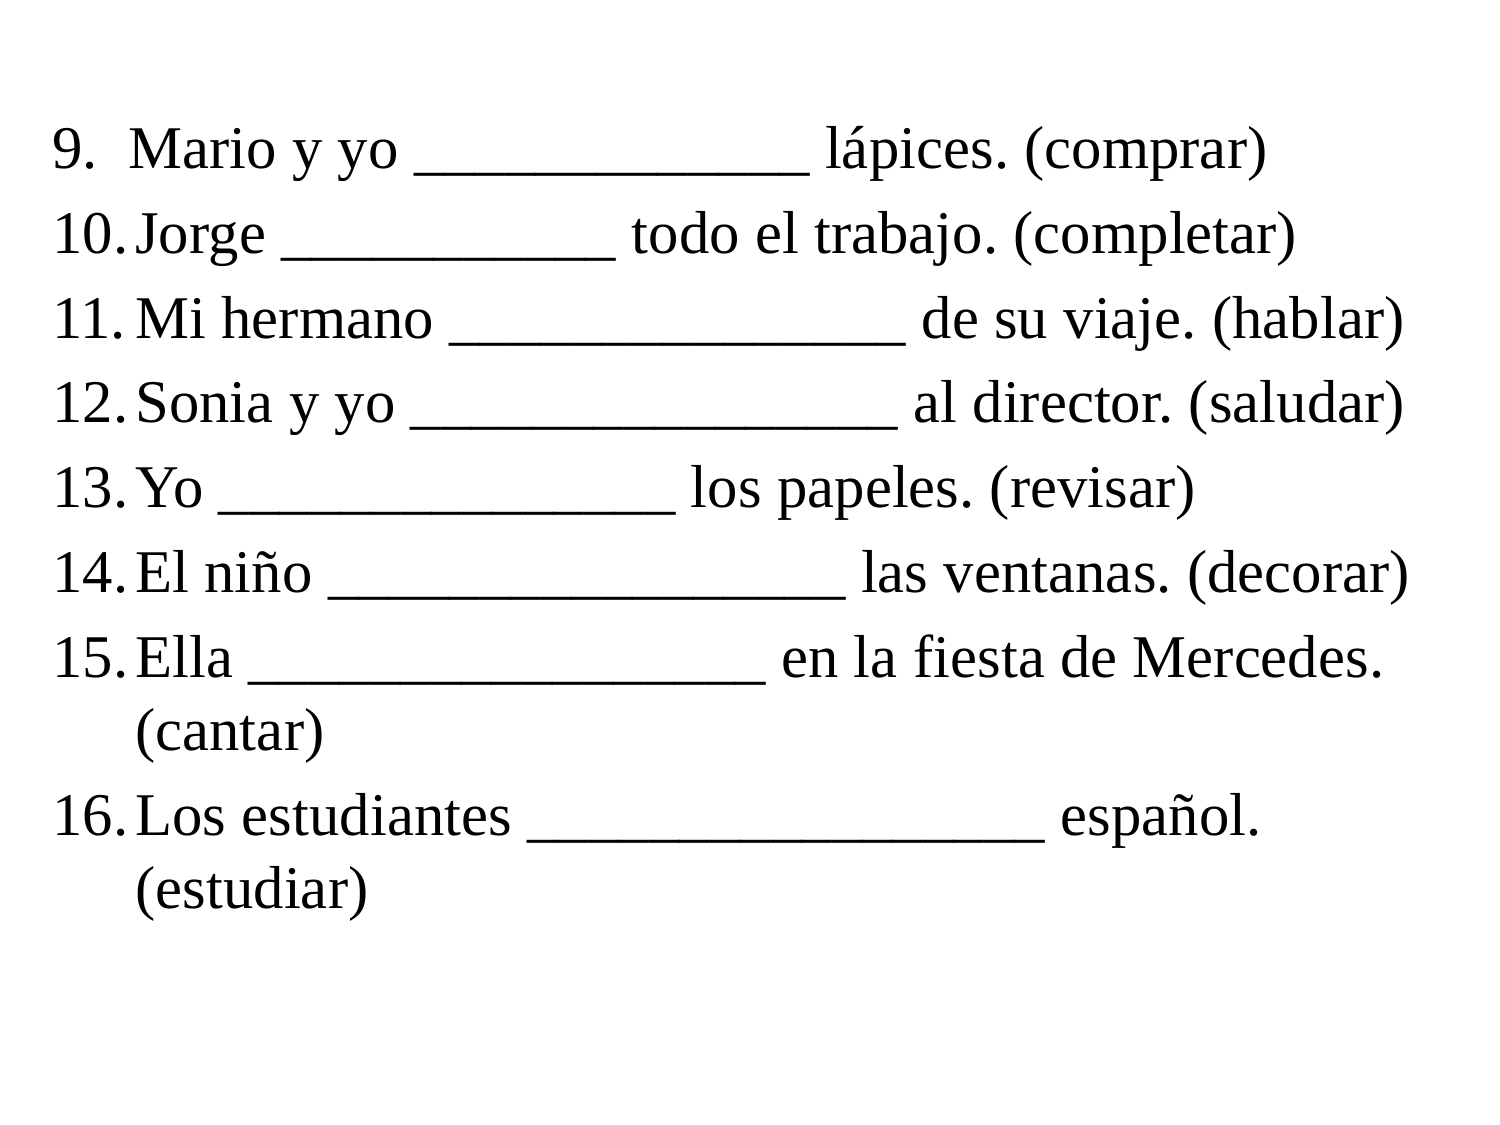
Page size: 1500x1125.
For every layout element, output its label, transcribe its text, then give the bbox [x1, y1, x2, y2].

list 9. Mario y yo _____________ lápices. (comprar) Jorge ___________ todo el trabajo. (completar) Mi hermano _______________ de su viaje. (hablar) Sonia y yo ________________ al director. (saludar) Yo _______________ los papeles. (revisar) El niño _________________ las ventanas. (decorar) Ella _________________ en la fiesta de Mercedes. (cantar) Los estudiantes _________________ español. (estudiar) [37, 99, 1475, 1063]
